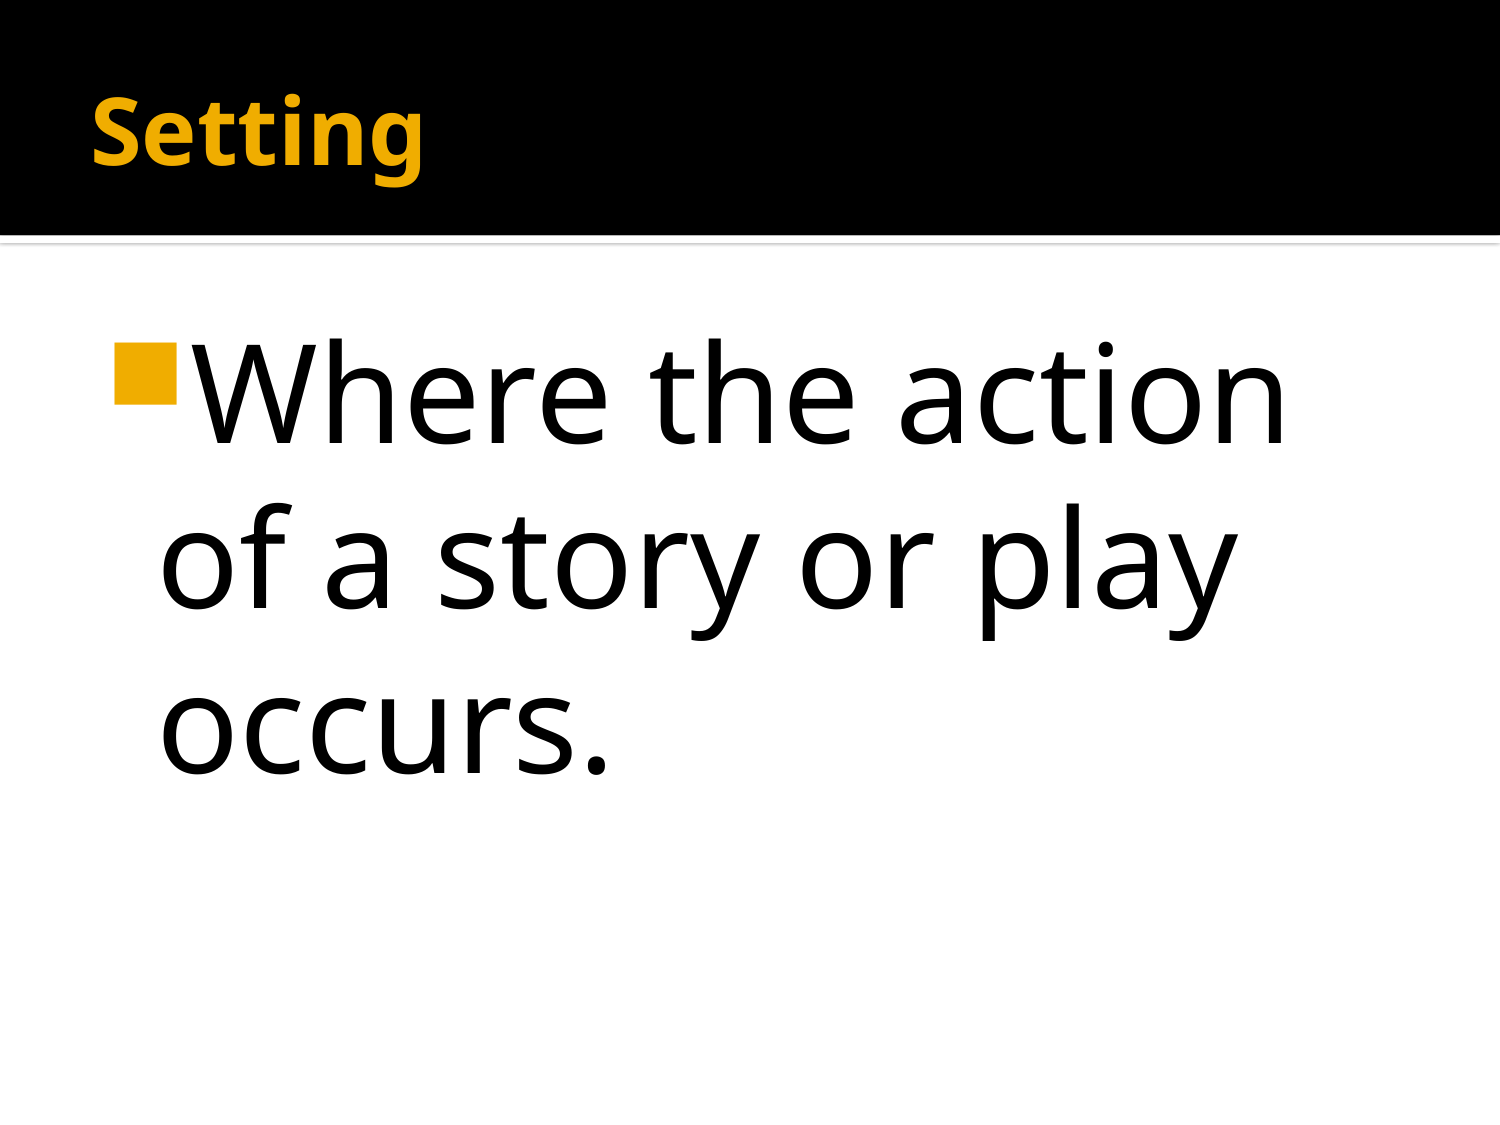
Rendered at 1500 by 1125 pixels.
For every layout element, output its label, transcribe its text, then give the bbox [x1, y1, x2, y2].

list Where the action of a story or play occurs. [75, 291, 1425, 1050]
title Setting [75, 25, 1425, 231]
